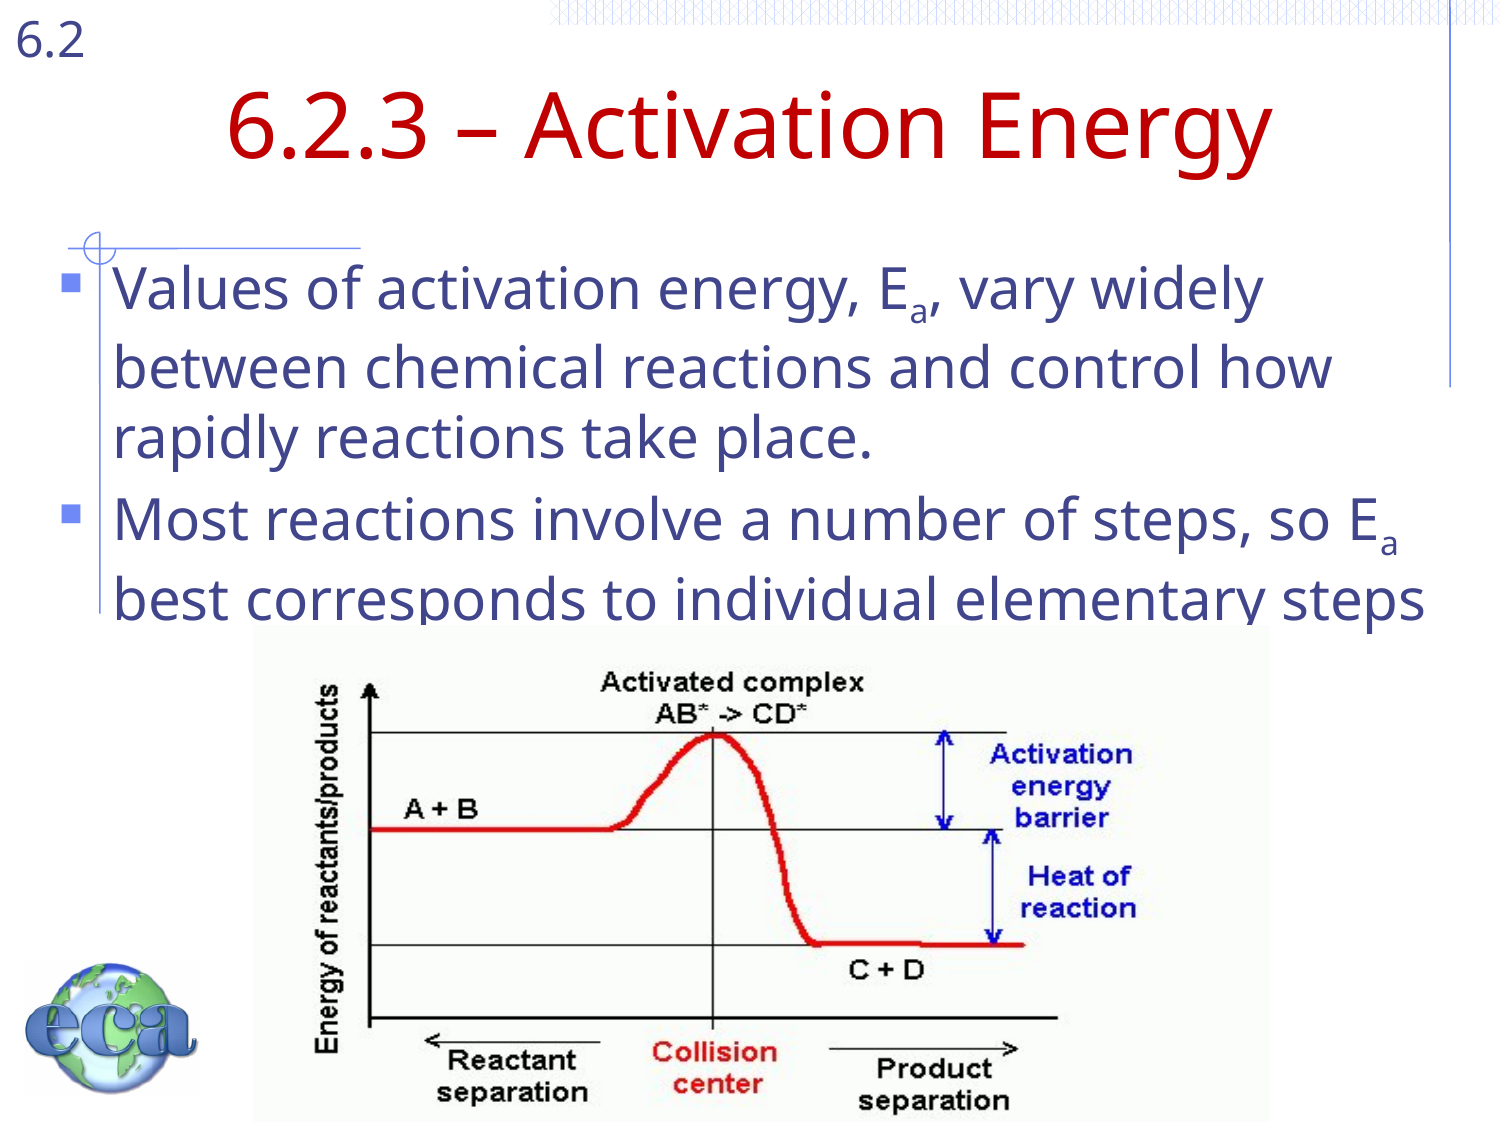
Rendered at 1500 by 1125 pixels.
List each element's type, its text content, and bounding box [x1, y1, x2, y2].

picture [23, 960, 200, 1096]
title 6.2.3 – Activation Energy [17, 49, 1483, 185]
picture [253, 625, 1270, 1122]
list Values of activation energy, Ea, vary widely between chemical reactions and control how rapidly reactions take place. Most reactions involve a number of steps, so Ea best corresponds to individual elementary steps [41, 243, 1471, 965]
